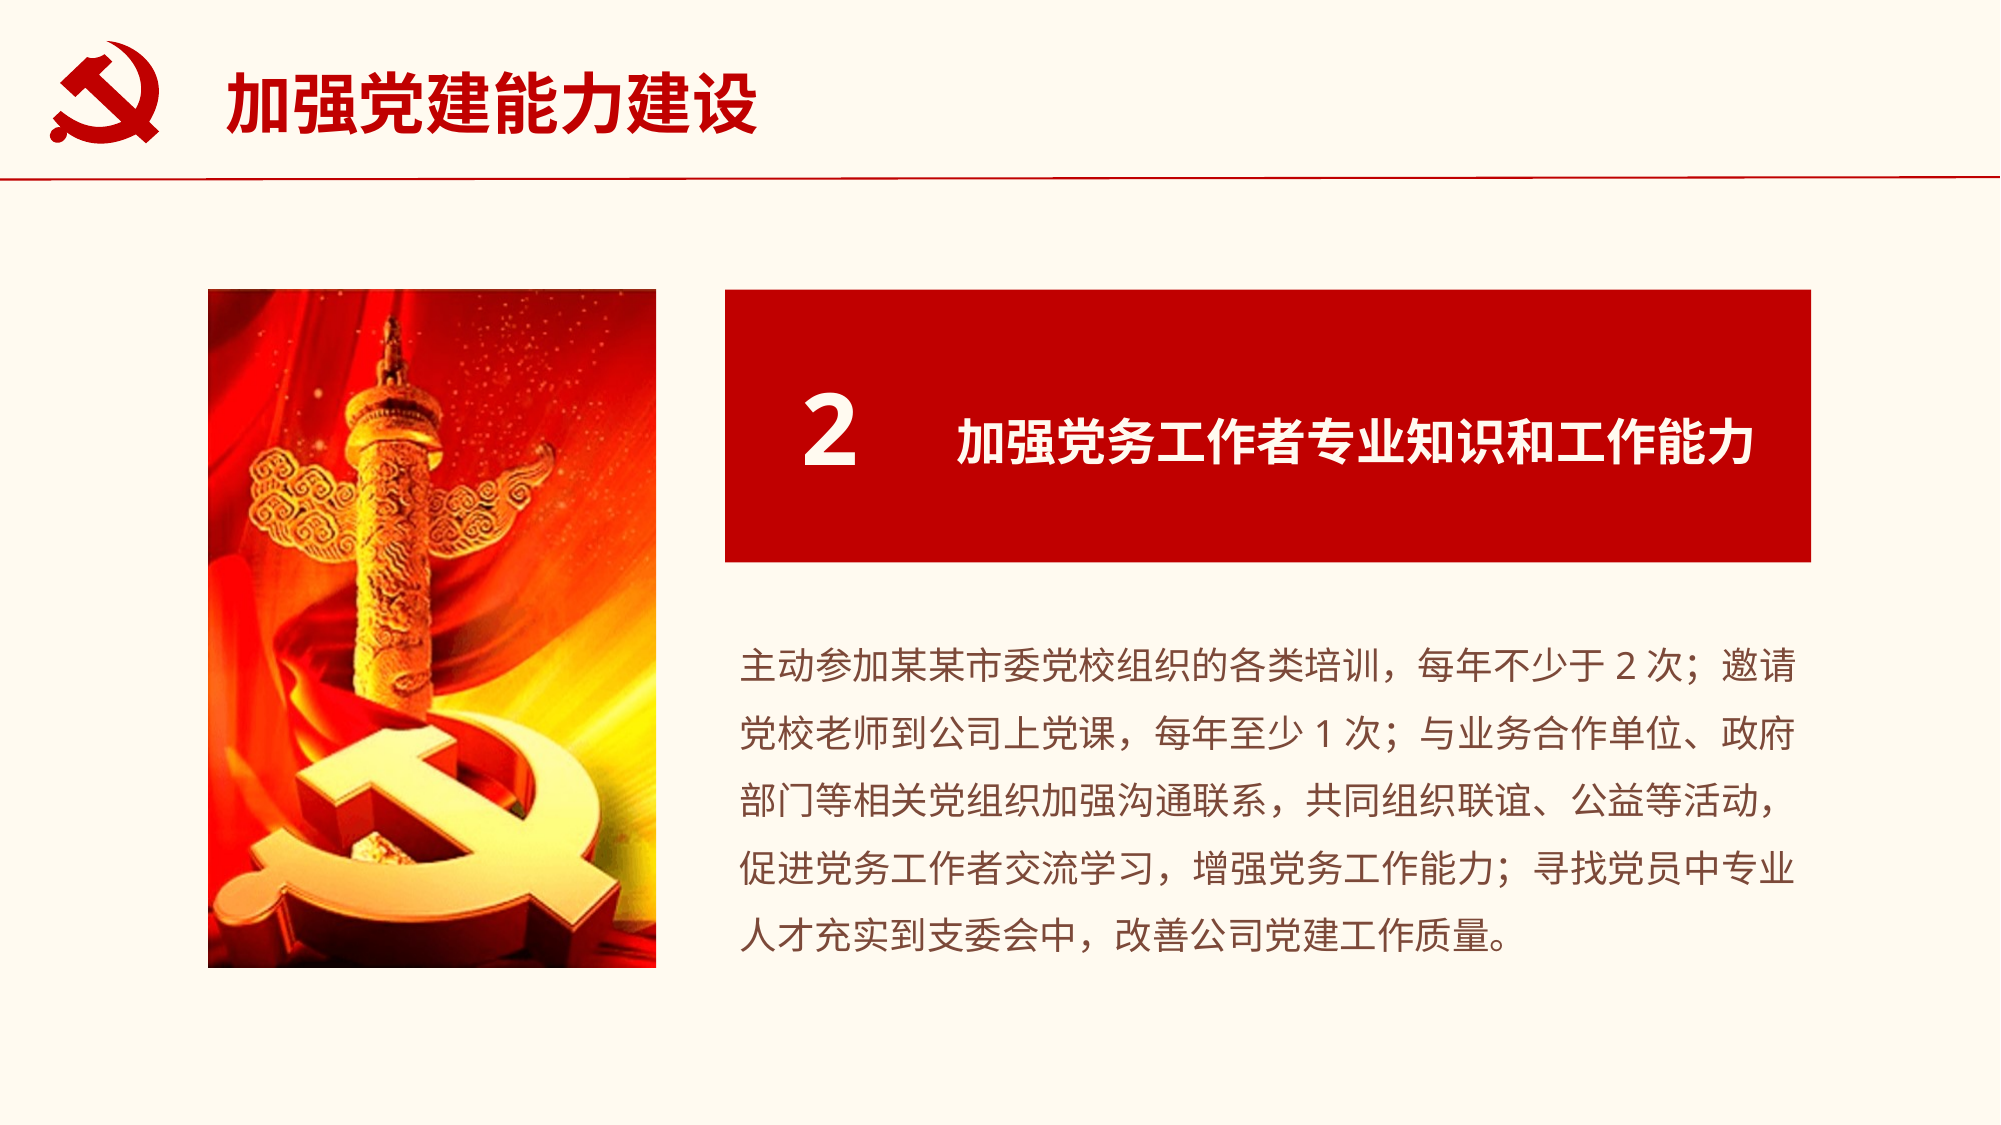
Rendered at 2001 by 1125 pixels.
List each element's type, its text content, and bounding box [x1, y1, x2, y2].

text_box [724, 289, 1812, 563]
text_box [207, 289, 657, 969]
text_box 主动参加某某市委党校组织的各类培训，每年不少于2次；邀请党校老师到公司上党课，每年至少1次；与业务合作单位、政府部门等相关党组织加强沟通联系，共同组织联谊、公益等活动，促进党务工作者交流学习，增强党务工作能力；寻找党员中专业人才充实到支委会中，改善公司党建工作质量。 [725, 612, 1812, 965]
text_box 加强党建能力建设 [210, 54, 775, 149]
